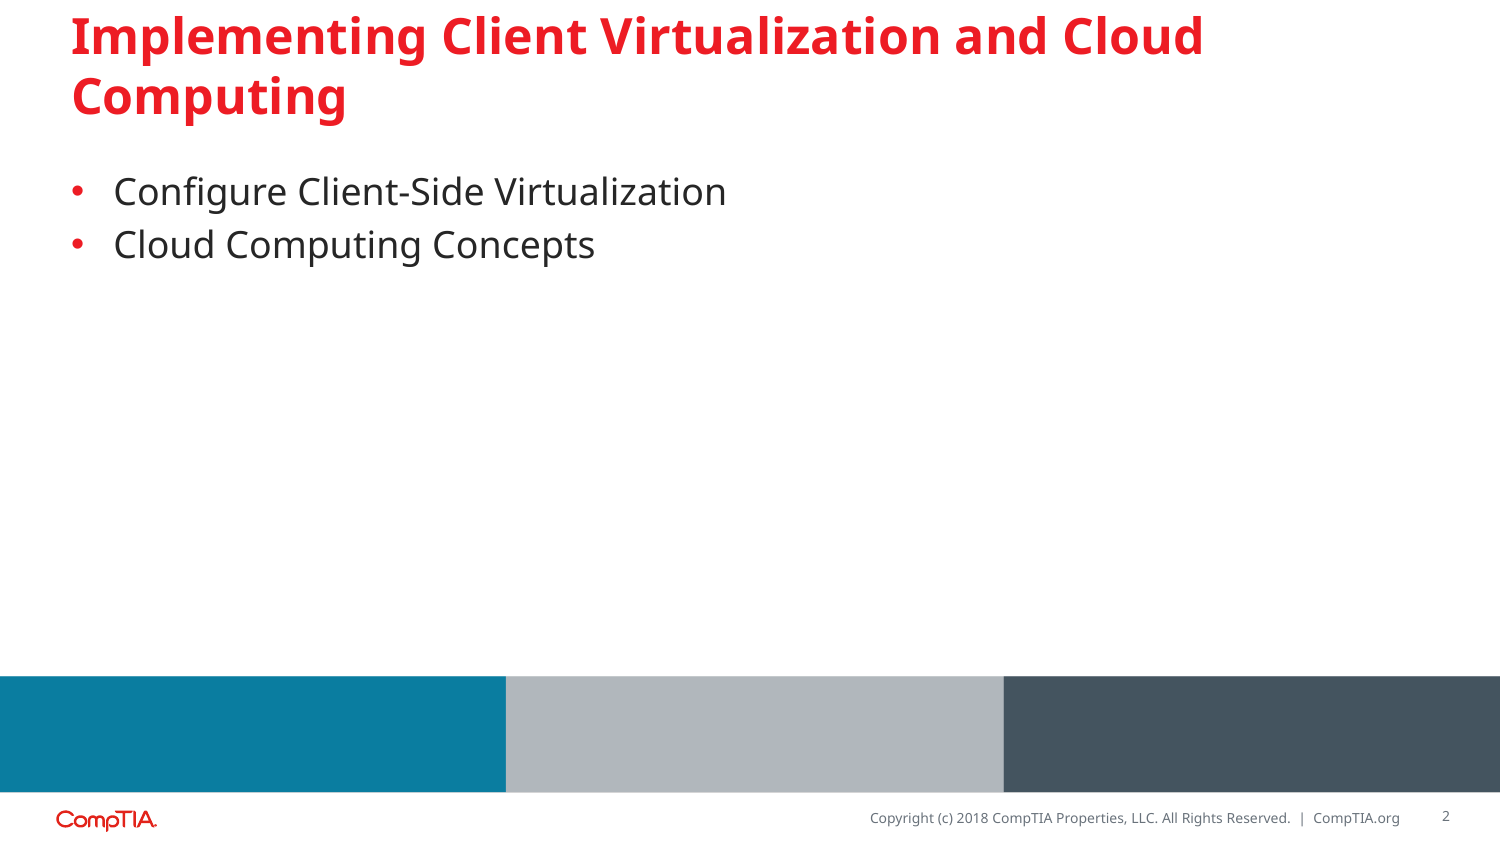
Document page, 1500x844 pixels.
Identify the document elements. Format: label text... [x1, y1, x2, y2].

title Implementing Client Virtualization and Cloud Computing [56, 12, 1444, 117]
list Configure Client-Side Virtualization Cloud Computing Concepts [56, 160, 1444, 652]
slide_number 2 [1407, 800, 1450, 835]
picture [506, 676, 1500, 793]
